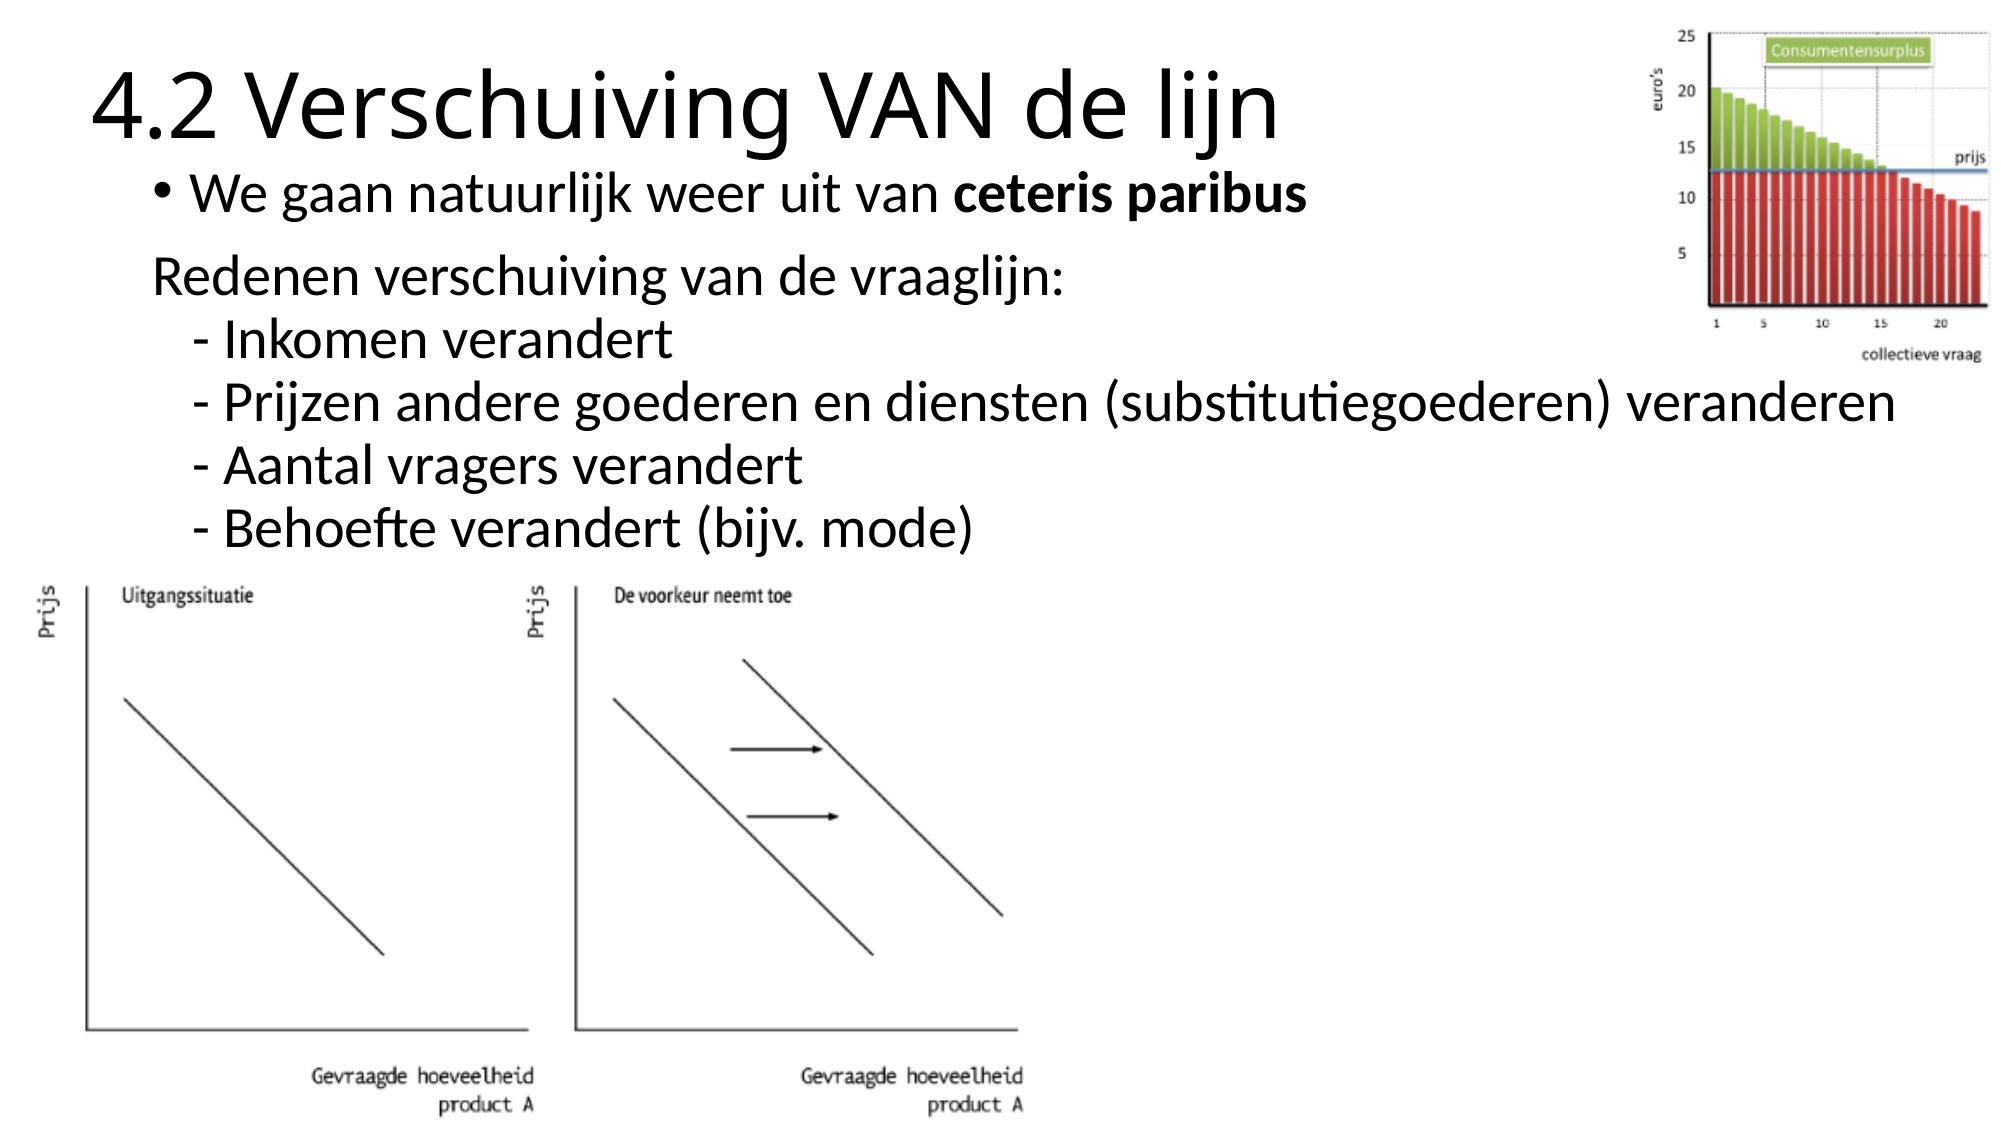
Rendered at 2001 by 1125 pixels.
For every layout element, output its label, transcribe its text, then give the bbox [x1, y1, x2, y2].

list We gaan natuurlijk weer uit van ceteris paribus Redenen verschuiving van de vraaglijn: - Inkomen verandert - Prijzen andere goederen en diensten (substitutiegoederen) veranderen - Aantal vragers verandert - Behoefte verandert (bijv. mode) [137, 154, 1985, 1107]
picture [1638, 0, 2000, 369]
picture [15, 558, 1176, 1125]
title 4.2 Verschuiving VAN de lijn [76, 0, 1638, 218]
